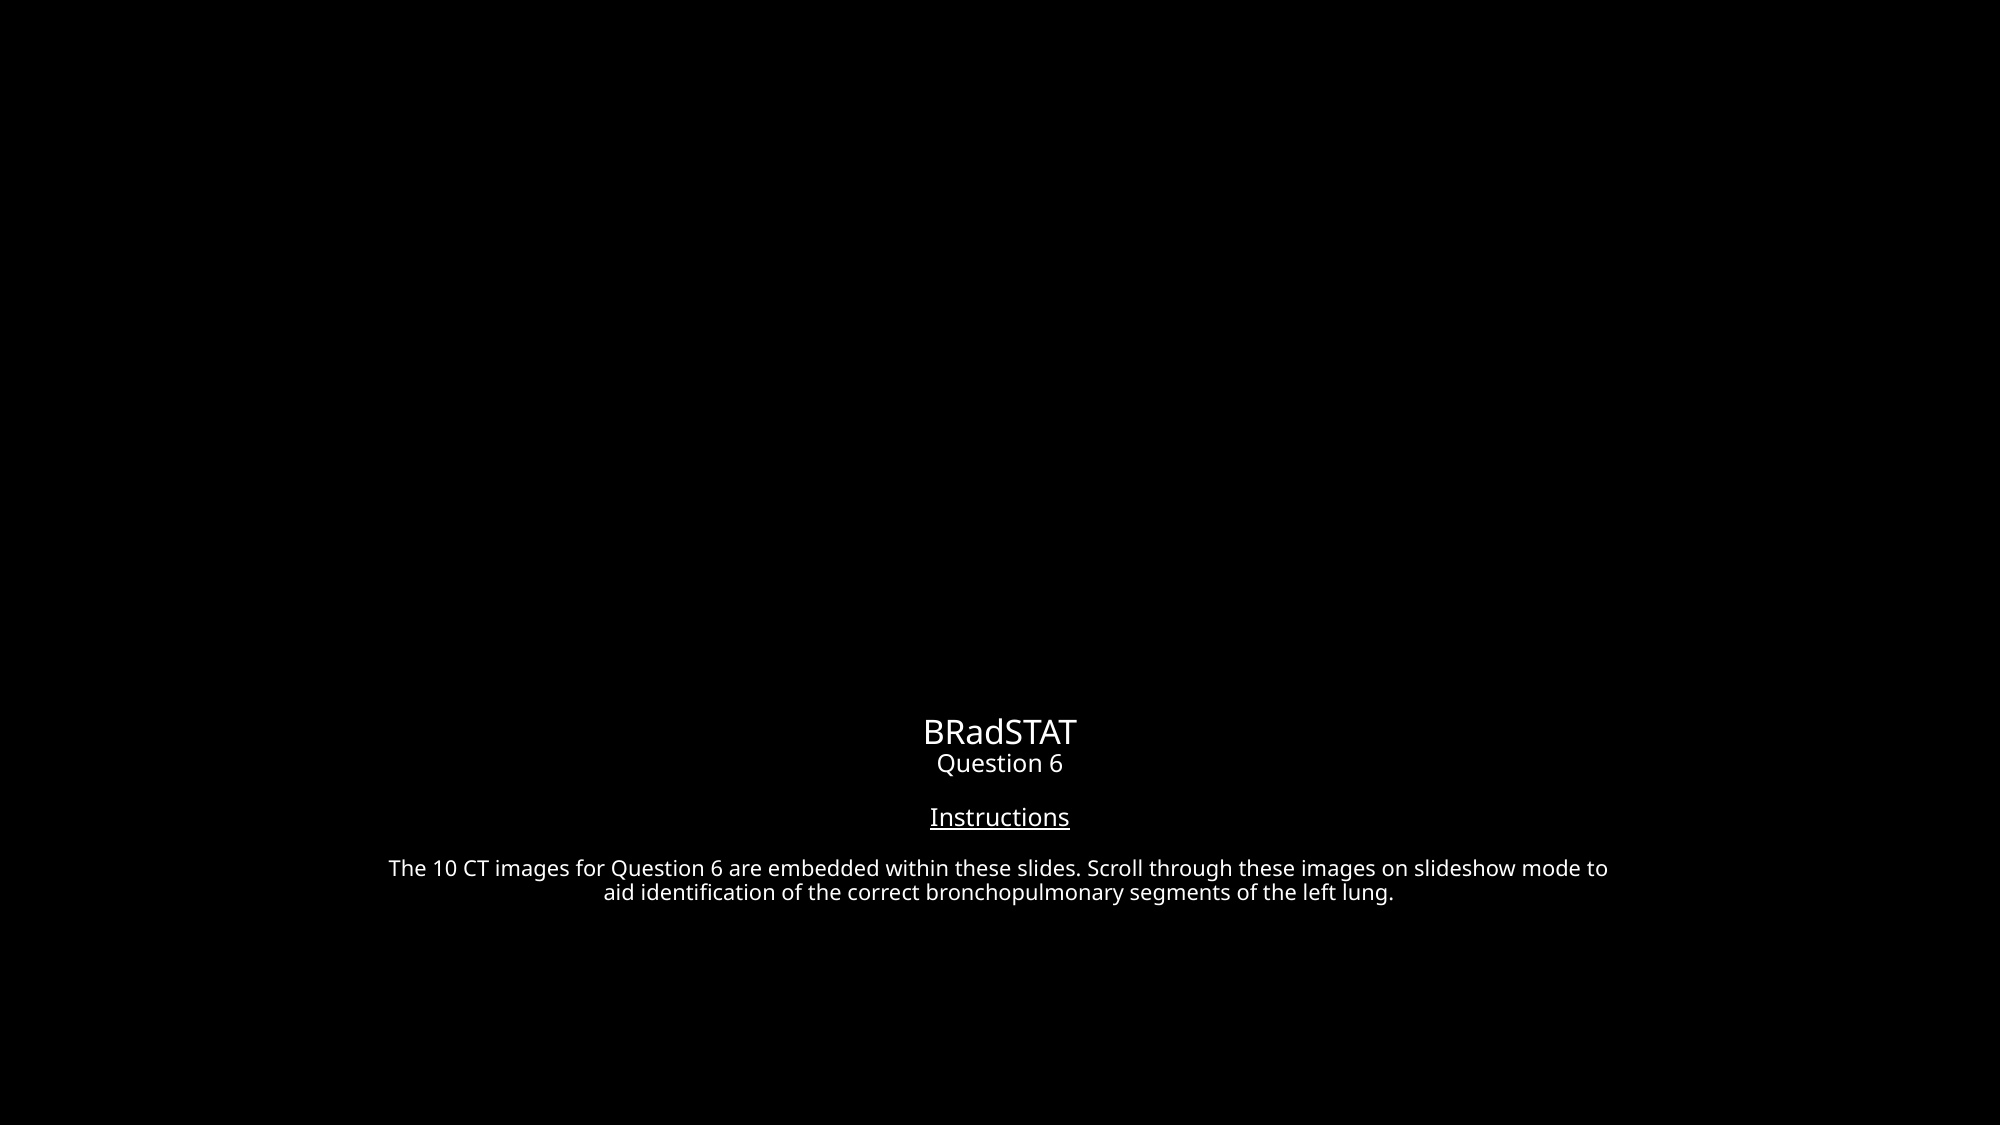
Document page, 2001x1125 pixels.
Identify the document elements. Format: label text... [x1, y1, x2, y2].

title BRadSTAT Question 6 Instructions The 10 CT images for Question 6 are embedded within these slides. Scroll through these images on slideshow mode to aid identification of the correct bronchopulmonary segments of the left lung. [362, 449, 1638, 940]
